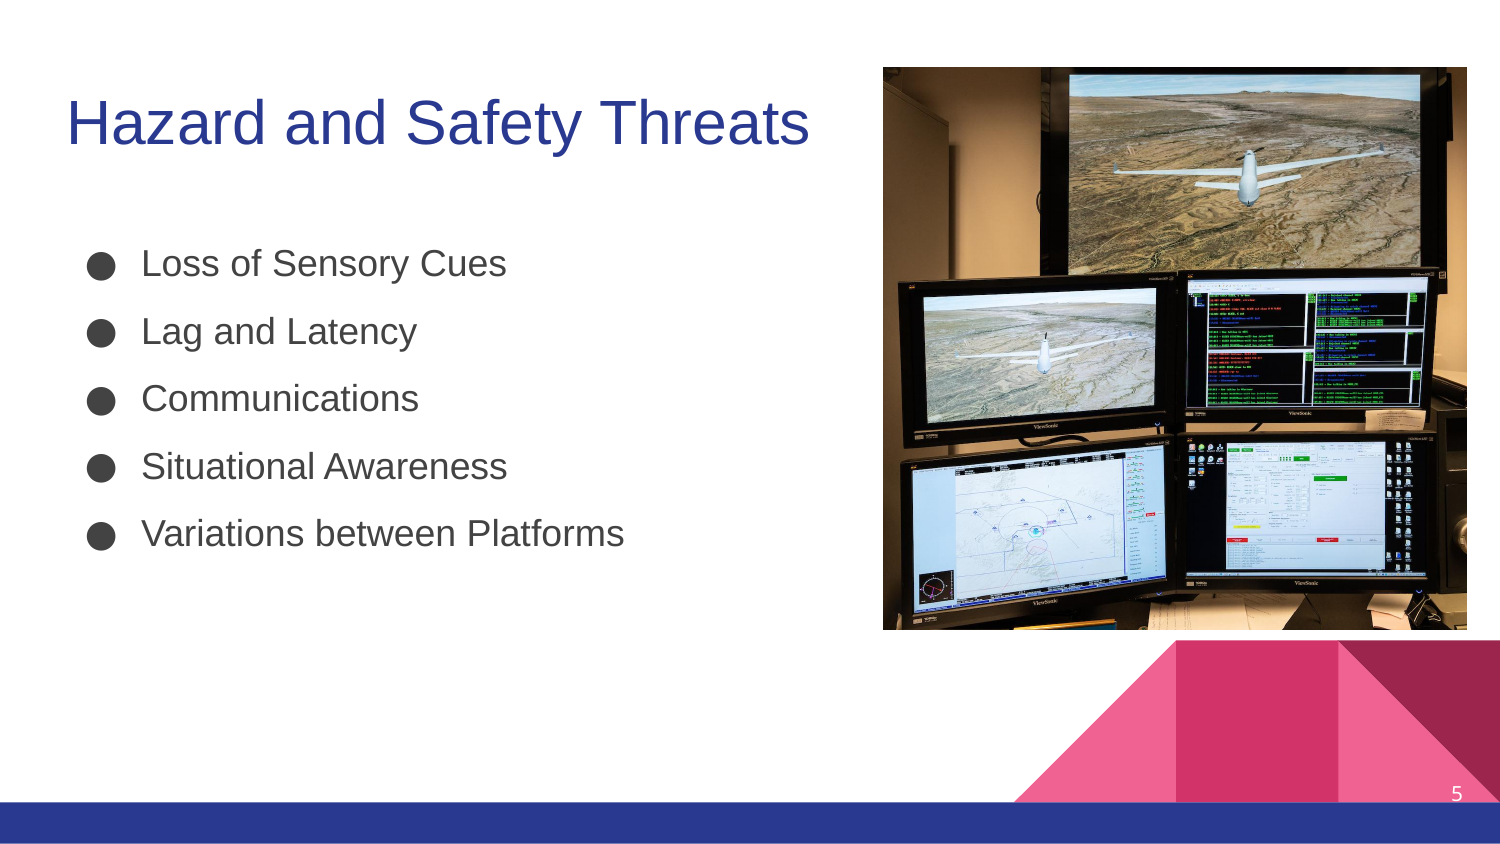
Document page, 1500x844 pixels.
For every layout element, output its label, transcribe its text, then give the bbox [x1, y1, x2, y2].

title Hazard and Safety Threats [51, 67, 880, 167]
slide_number 5 [1387, 762, 1478, 828]
list Loss of Sensory Cues Lag and Latency Communications Situational Awareness Variations between Platforms [51, 201, 1449, 750]
picture [882, 66, 1467, 630]
